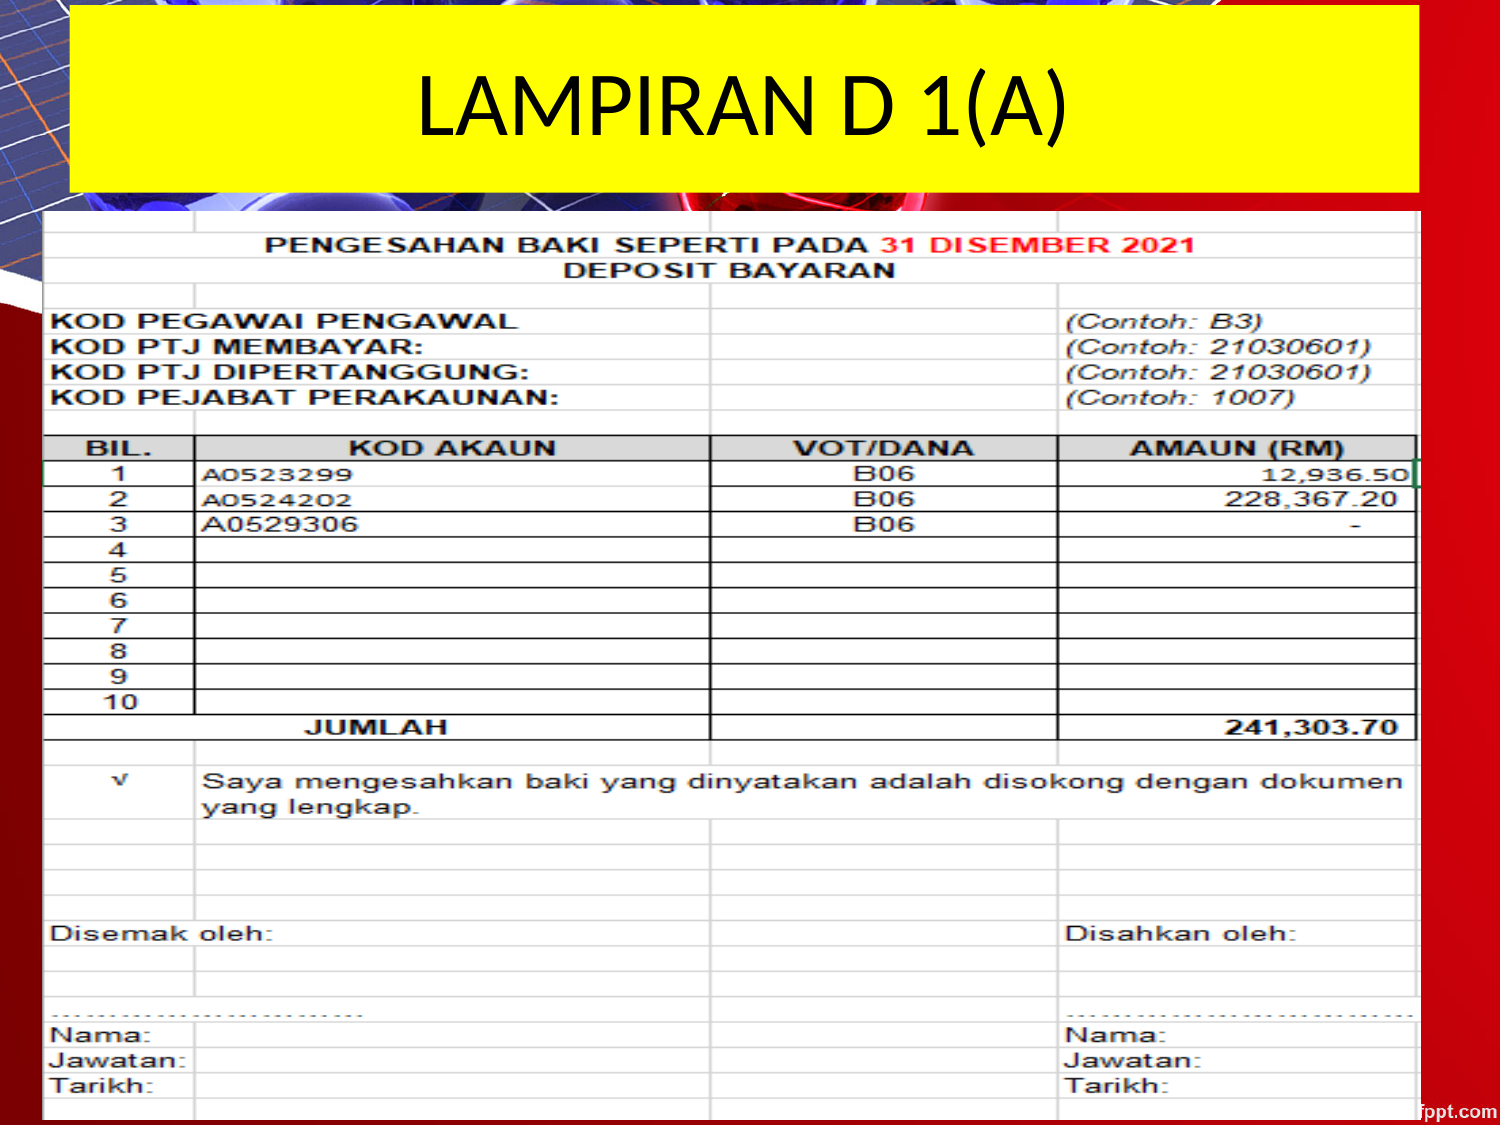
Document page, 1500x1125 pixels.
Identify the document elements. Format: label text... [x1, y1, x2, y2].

title LAMPIRAN D 1(A) [69, 5, 1420, 193]
picture [0, 0, 1500, 1125]
